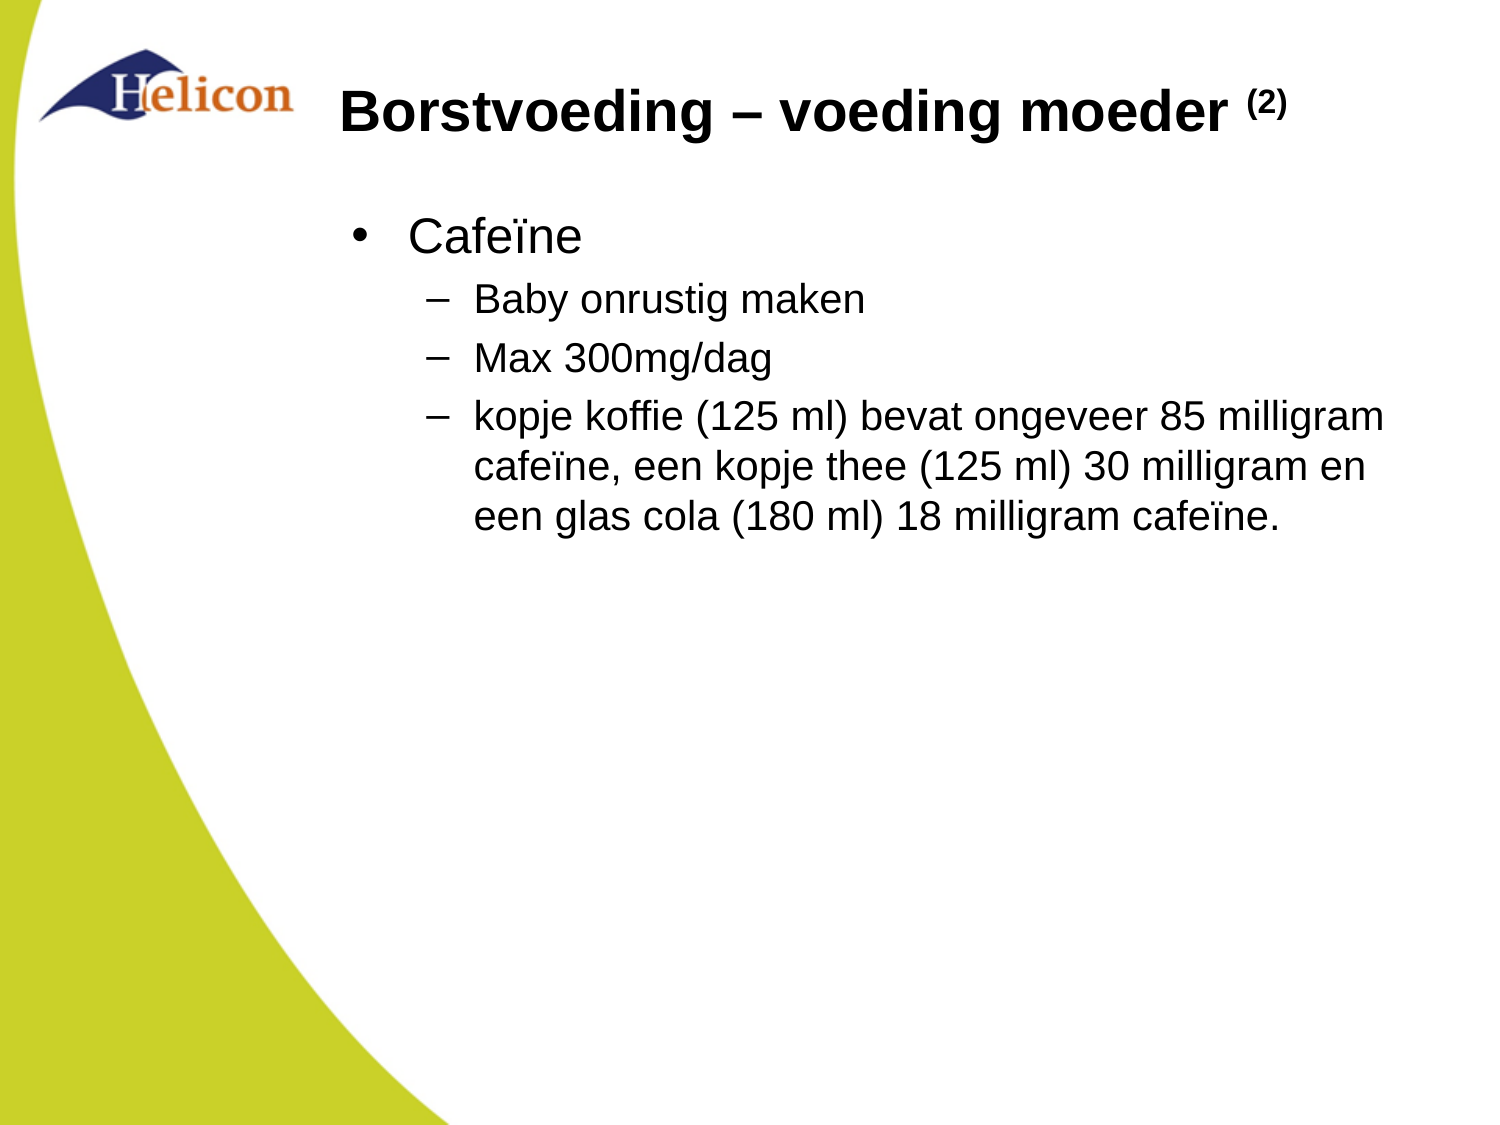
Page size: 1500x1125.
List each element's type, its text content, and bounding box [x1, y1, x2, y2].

picture [0, 0, 1500, 1125]
title Borstvoeding – voeding moeder (2) [324, 54, 1415, 161]
list Cafeïne Baby onrustig maken Max 300mg/dag kopje koffie (125 ml) bevat ongeveer 85 milligram cafeïne, een kopje thee (125 ml) 30 milligram en een glas cola (180 ml) 18 milligram cafeïne. [336, 196, 1425, 1005]
